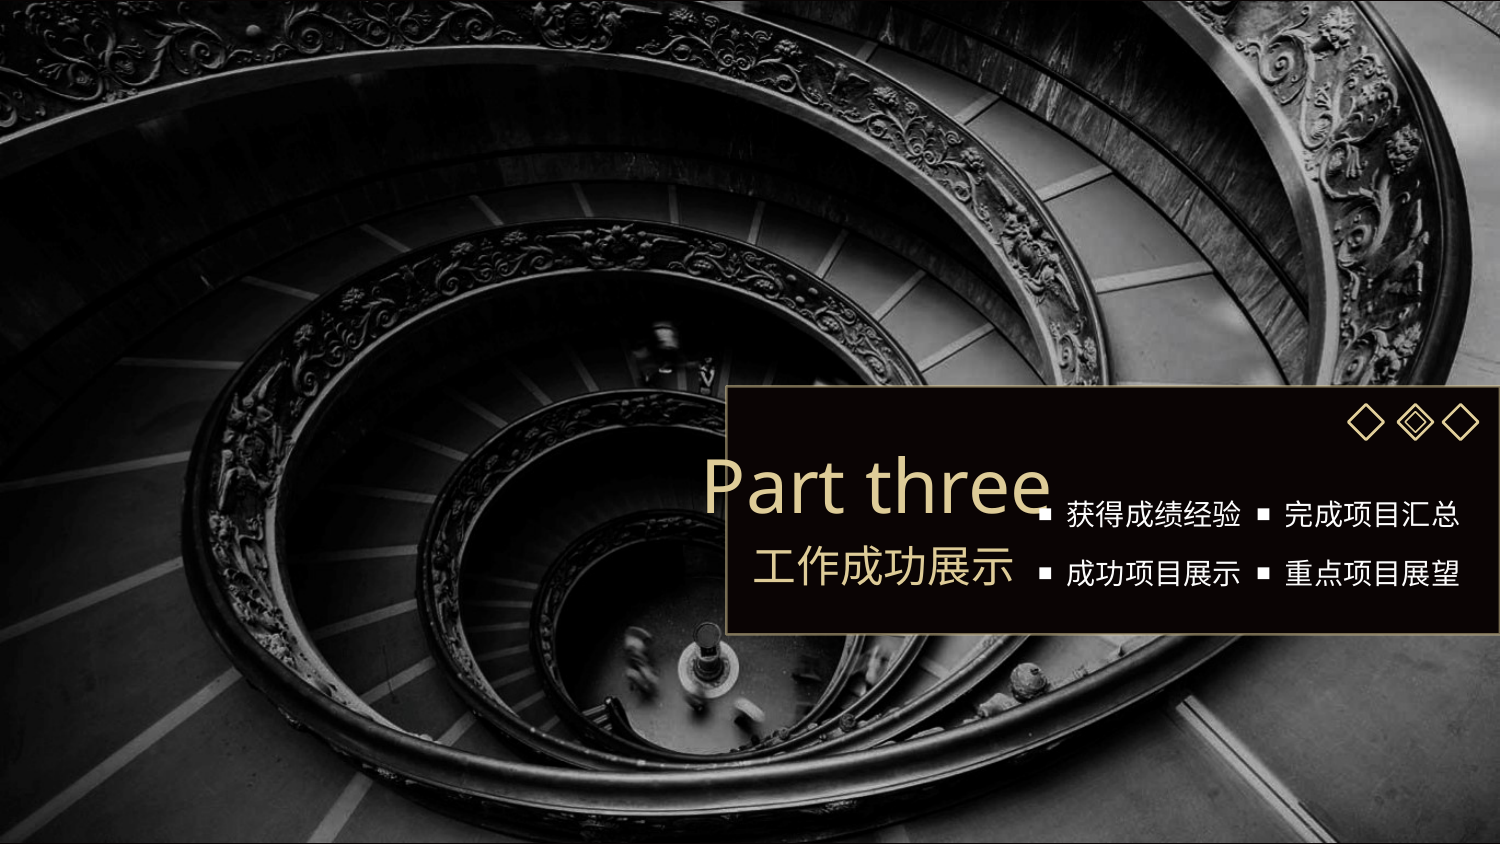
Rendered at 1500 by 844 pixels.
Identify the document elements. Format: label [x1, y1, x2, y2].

text_box [1257, 488, 1477, 540]
text_box [1257, 547, 1477, 599]
picture [0, 1, 1500, 844]
text_box [1039, 548, 1253, 599]
text_box [1348, 404, 1479, 440]
text_box [1039, 488, 1256, 540]
